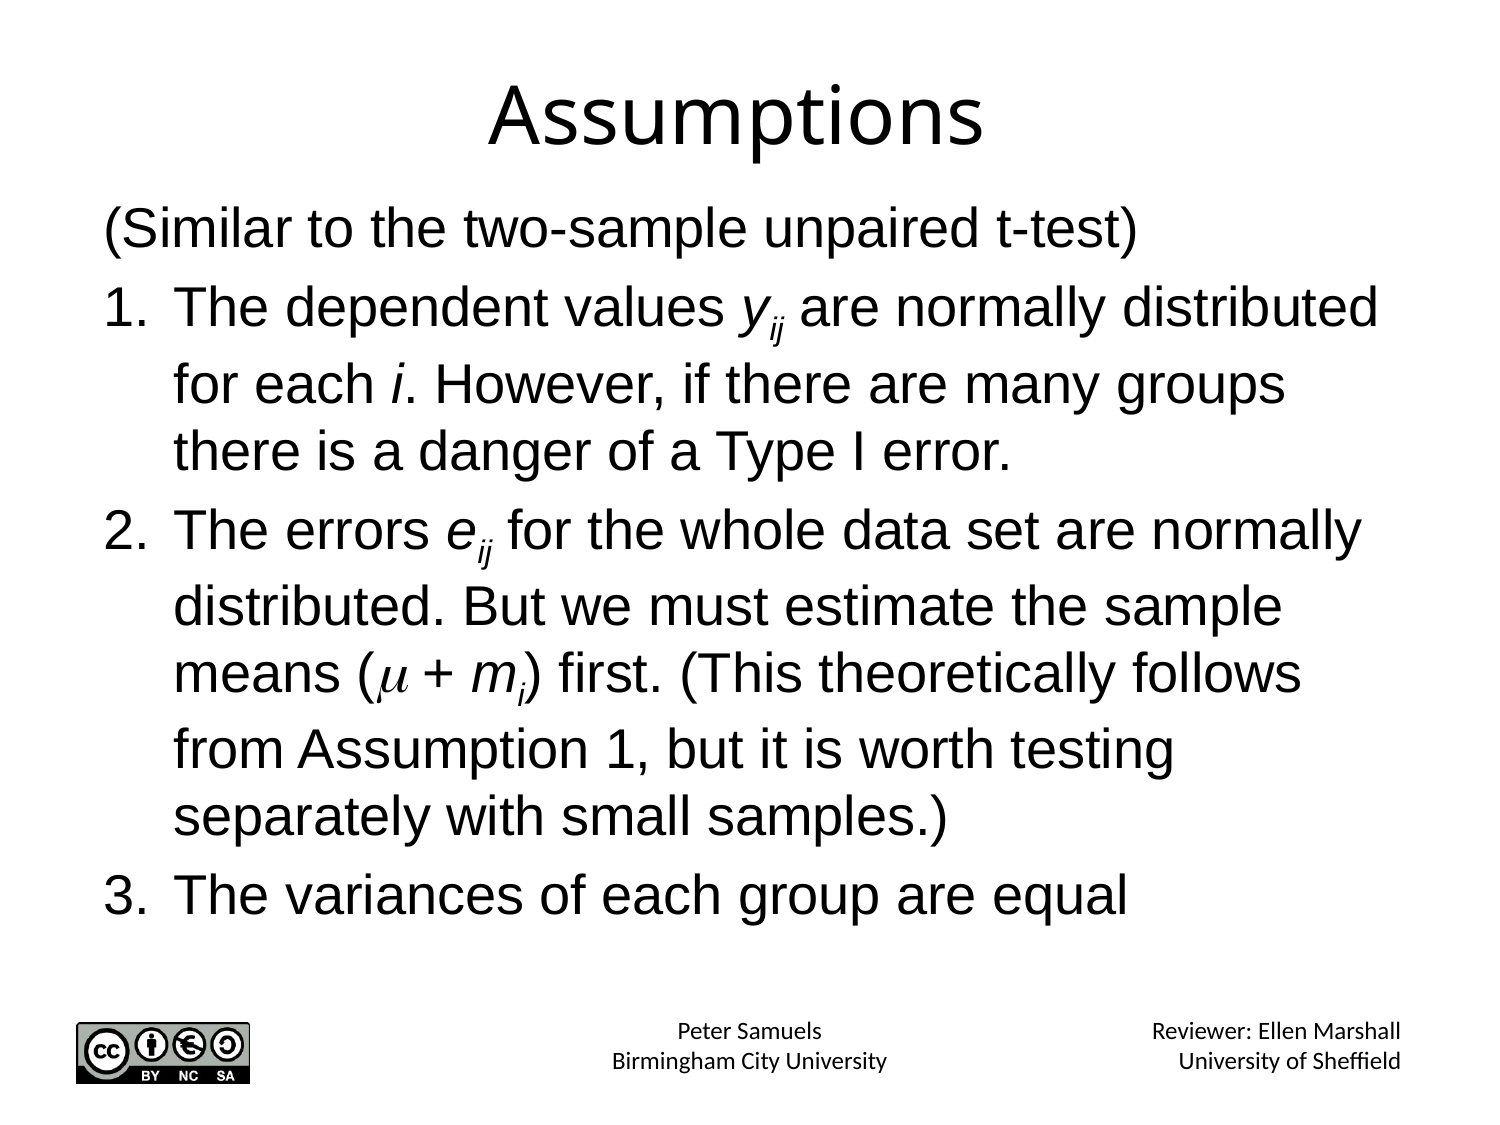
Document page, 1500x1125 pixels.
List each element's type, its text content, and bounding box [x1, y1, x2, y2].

title Assumptions [100, 54, 1376, 169]
text_box Peter Samuels Birmingham City University [549, 1007, 951, 1083]
text_box Reviewer: Ellen Marshall University of Sheffield [1038, 1007, 1417, 1083]
picture [76, 1022, 251, 1084]
list (Similar to the two-sample unpaired t-test) The dependent values yij are normally distributed for each i. However, if there are many groups there is a danger of a Type I error. The errors eij for the whole data set are normally distributed. But we must estimate the sample means ( + mi) first. (This theoretically follows from Assumption 1, but it is worth testing separately with small samples.) The variances of each group are equal [88, 184, 1442, 941]
